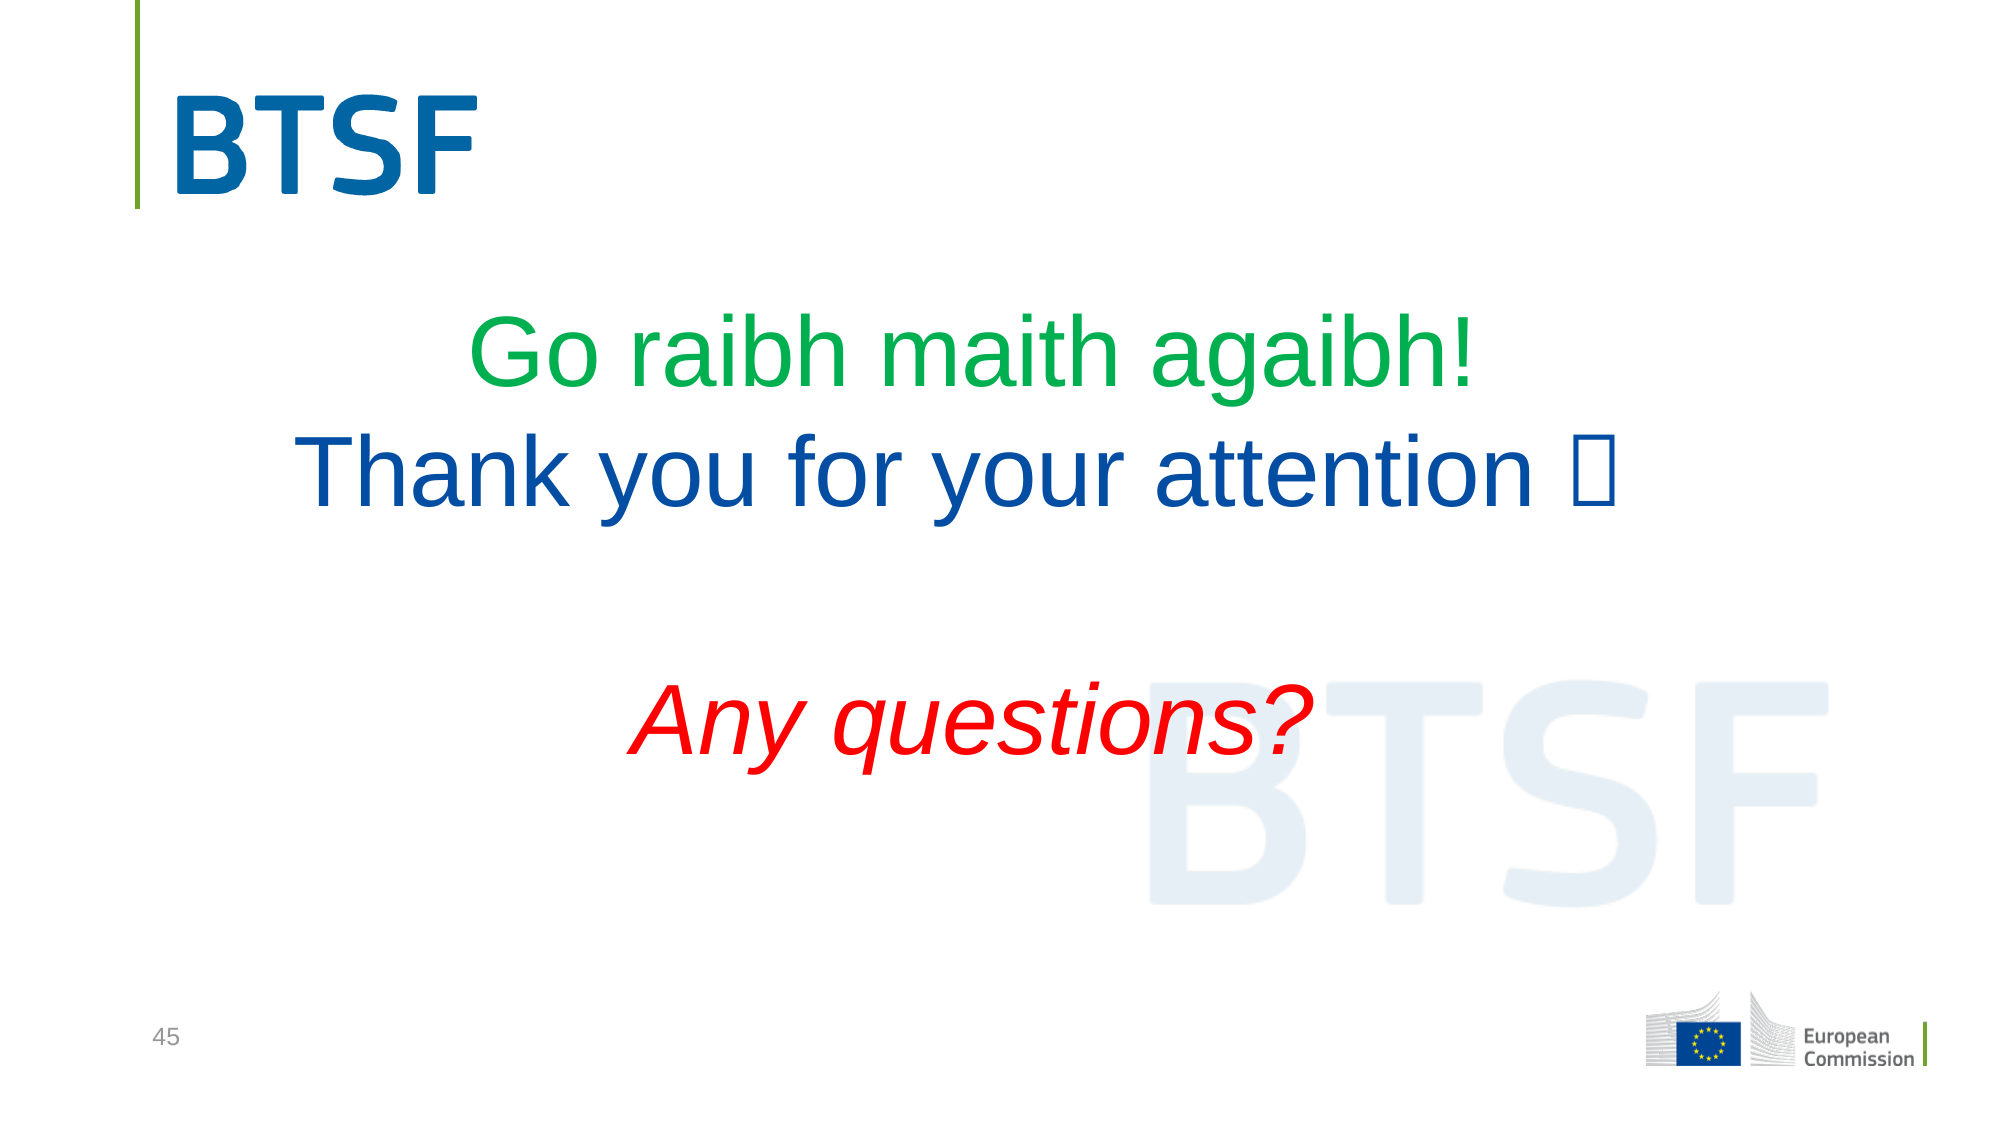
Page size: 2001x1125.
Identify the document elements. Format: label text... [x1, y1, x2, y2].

slide_number 45 [137, 1005, 588, 1066]
picture [148, 77, 516, 214]
picture [1646, 991, 1927, 1066]
text_box Go raibh maith agaibh! Thank you for your attention  [259, 278, 1687, 534]
text_box Any questions? [512, 647, 1434, 783]
